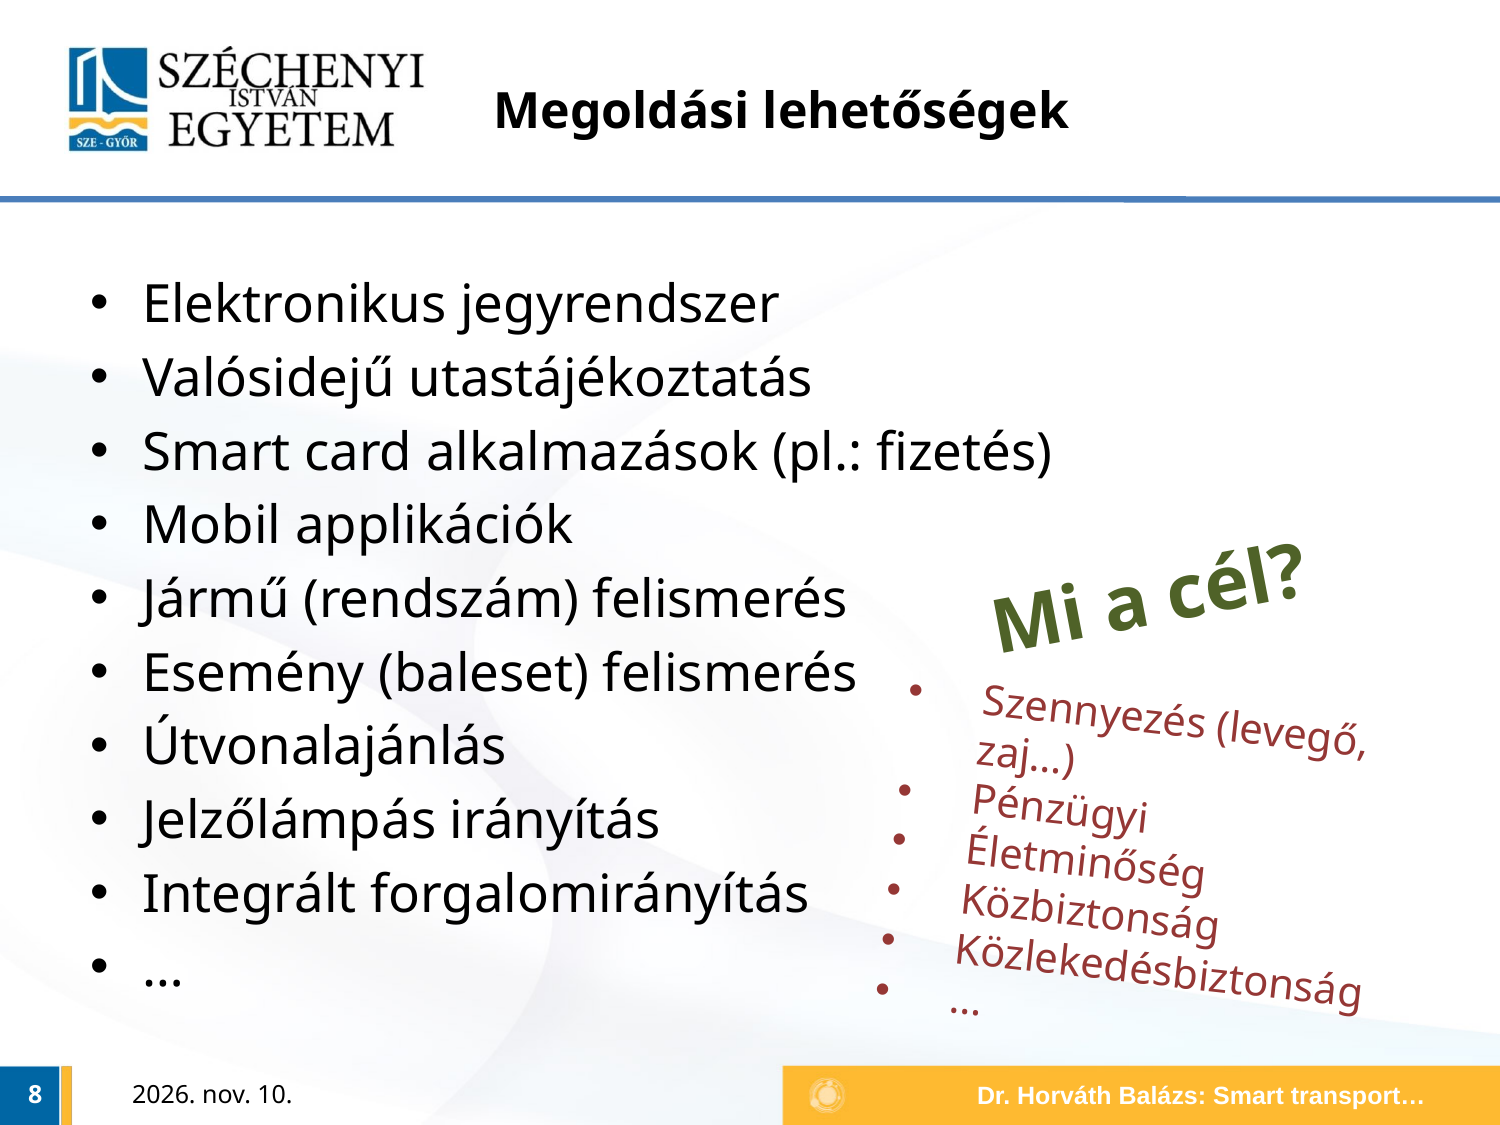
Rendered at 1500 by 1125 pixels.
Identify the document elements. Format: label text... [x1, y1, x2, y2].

slide_number 2014. szeptember 10. [117, 1065, 550, 1125]
picture [0, 203, 1500, 1125]
list Elektronikus jegyrendszer Valósidejű utastájékoztatás Smart card alkalmazások (pl.: fizetés) Mobil applikációk Jármű (rendszám) felismerés Esemény (baleset) felismerés Útvonalajánlás Jelzőlámpás irányítás Integrált forgalomirányítás … [75, 262, 1425, 1005]
slide_number 8 [0, 1065, 71, 1125]
text_box Szennyezés (levegő, zaj…) Pénzügyi Életminőség Közbiztonság Közlekedésbiztonság … [860, 656, 1476, 1083]
picture [0, 0, 1500, 196]
footer Dr. Horváth Balázs: Smart transport… [878, 1065, 1442, 1125]
text_box Mi a cél? [967, 491, 1428, 670]
title Megoldási lehetőségek [478, 45, 1425, 173]
